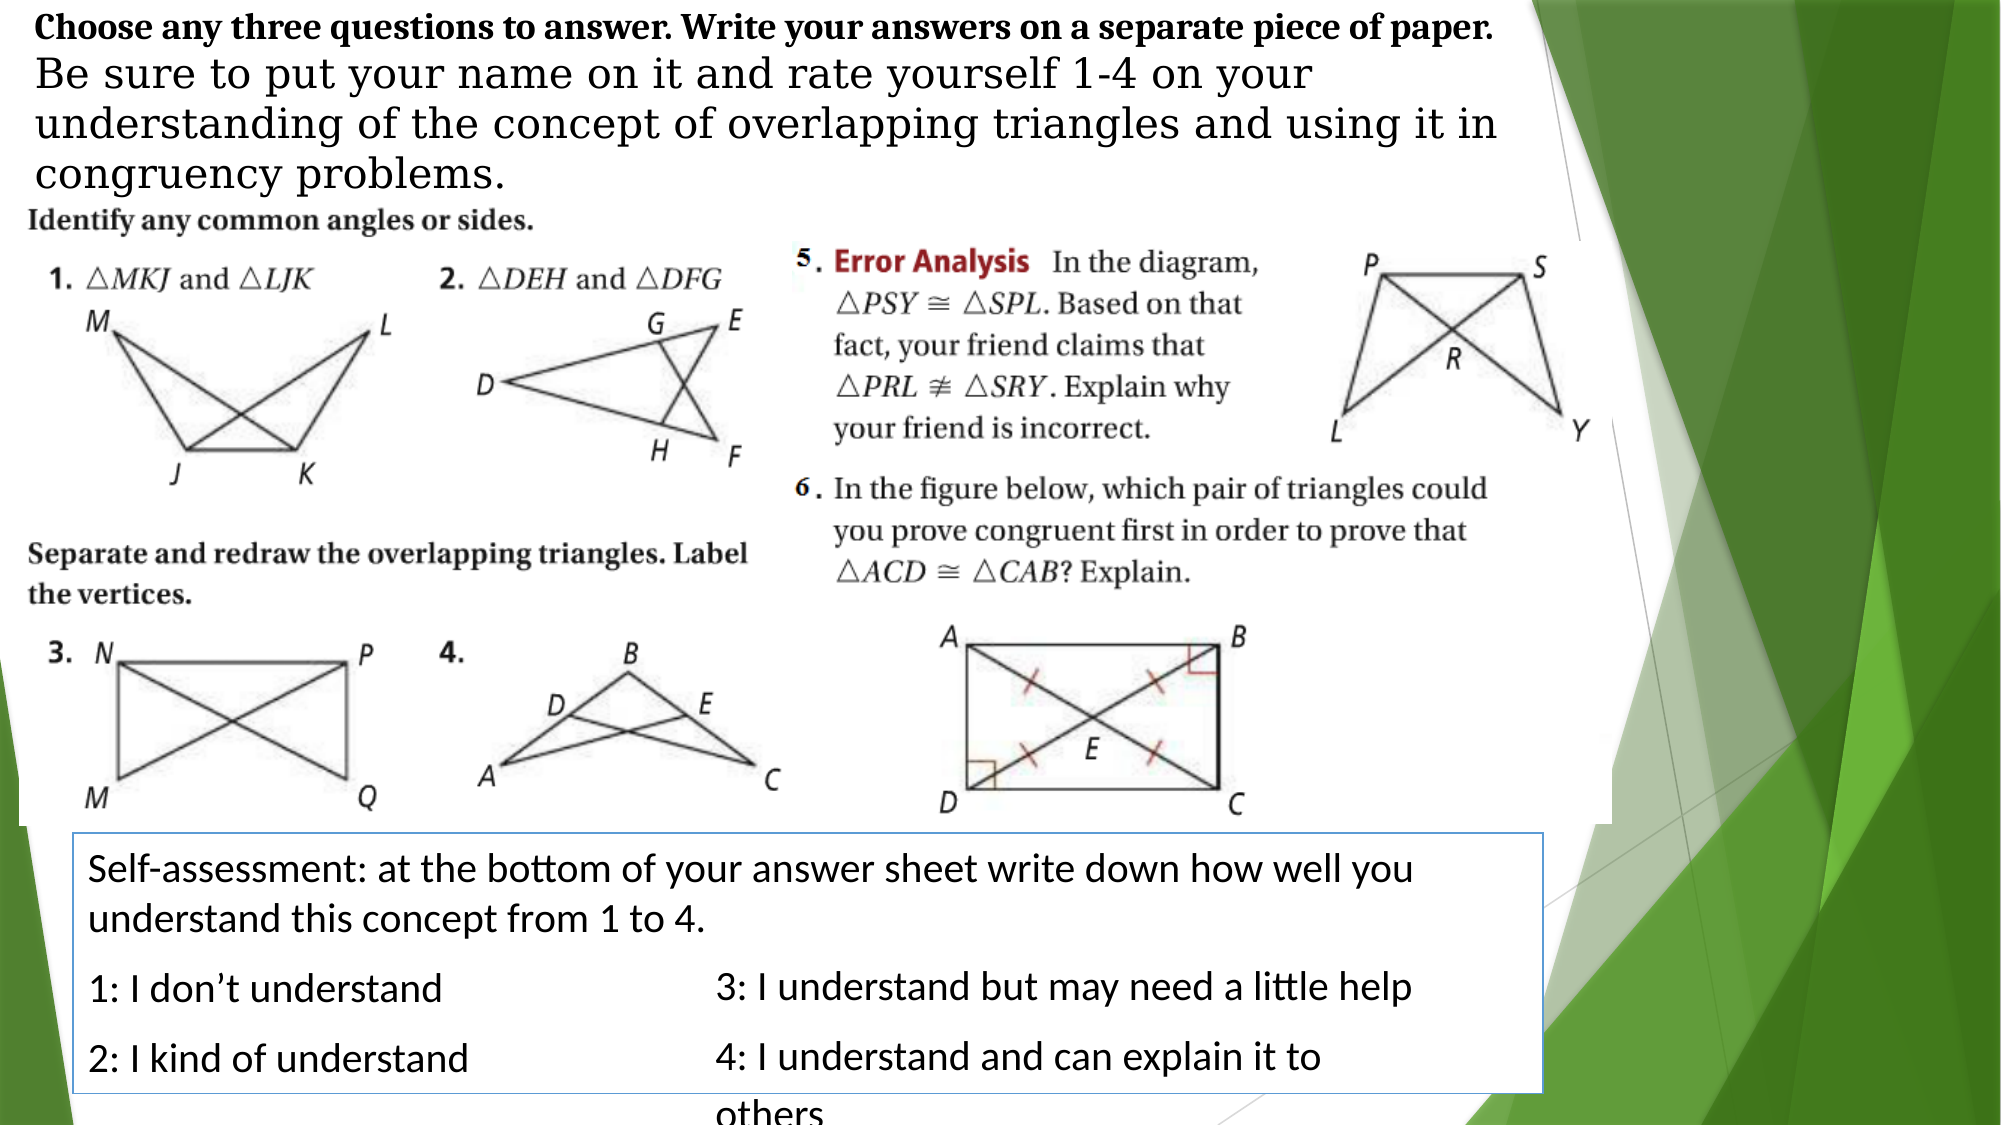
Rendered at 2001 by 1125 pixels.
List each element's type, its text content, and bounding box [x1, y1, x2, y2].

picture [19, 202, 1613, 827]
text_box Choose any three questions to answer. Write your answers on a separate piece of paper. Be sure to put your name on it and rate yourself 1-4 on your understanding of the concept of overlapping triangles and using it in congruency problems. [19, 150, 1543, 239]
text_box Choose any three questions to answer. Write your answers on a separate piece of paper. Be sure to put your name on it and rate yourself 1-4 on your understanding of the concept of overlapping triangles and using it in congruency problems. [19, 0, 1543, 74]
text_box 3: I understand but may need a little help 4: I understand and can explain it to others [700, 944, 1455, 1125]
text_box Self-assessment: at the bottom of your answer sheet write down how well you understand this concept from 1 to 4. 1: I don’t understand 2: I kind of understand [72, 832, 1543, 1094]
text_box [0, 74, 2000, 150]
